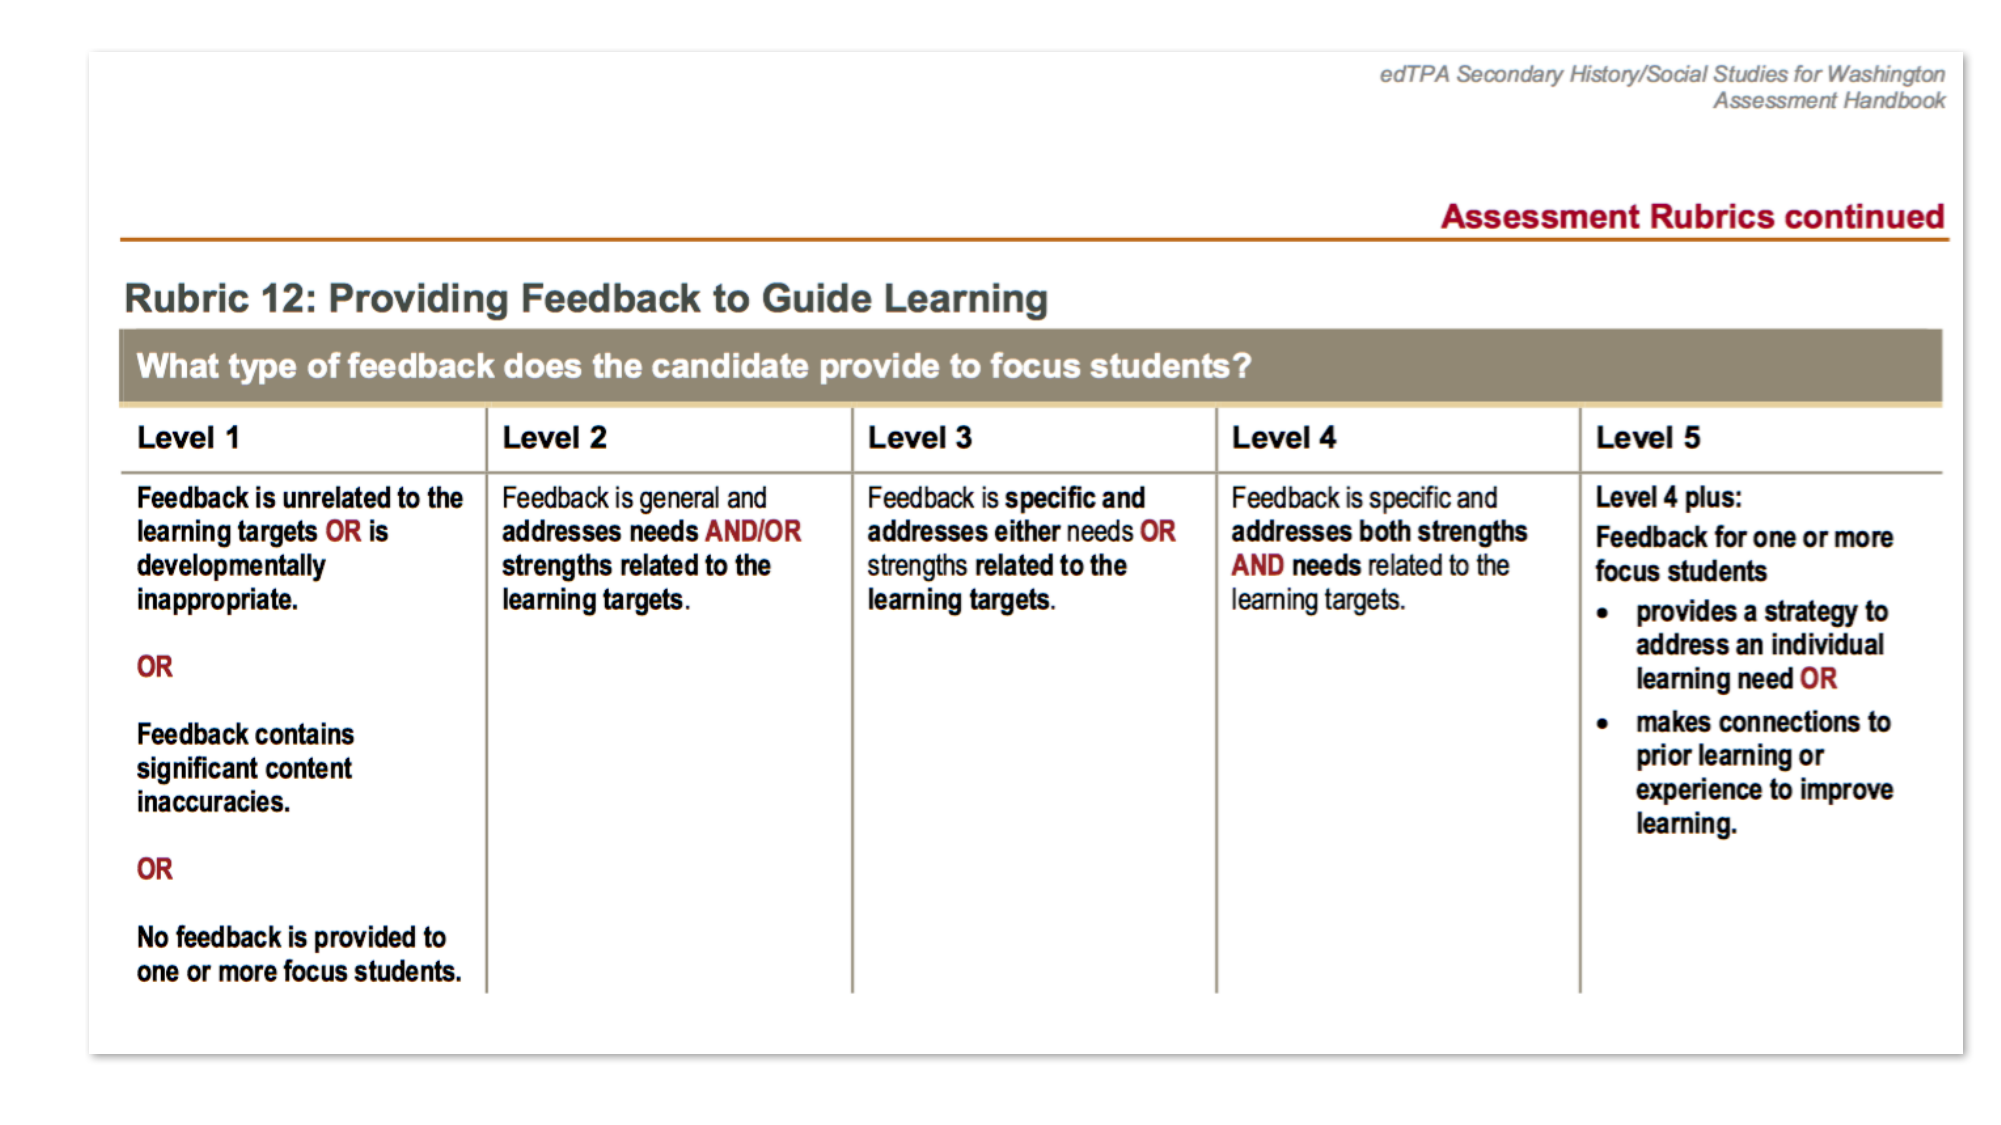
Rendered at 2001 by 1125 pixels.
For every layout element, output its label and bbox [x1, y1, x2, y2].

picture [89, 52, 1963, 1054]
